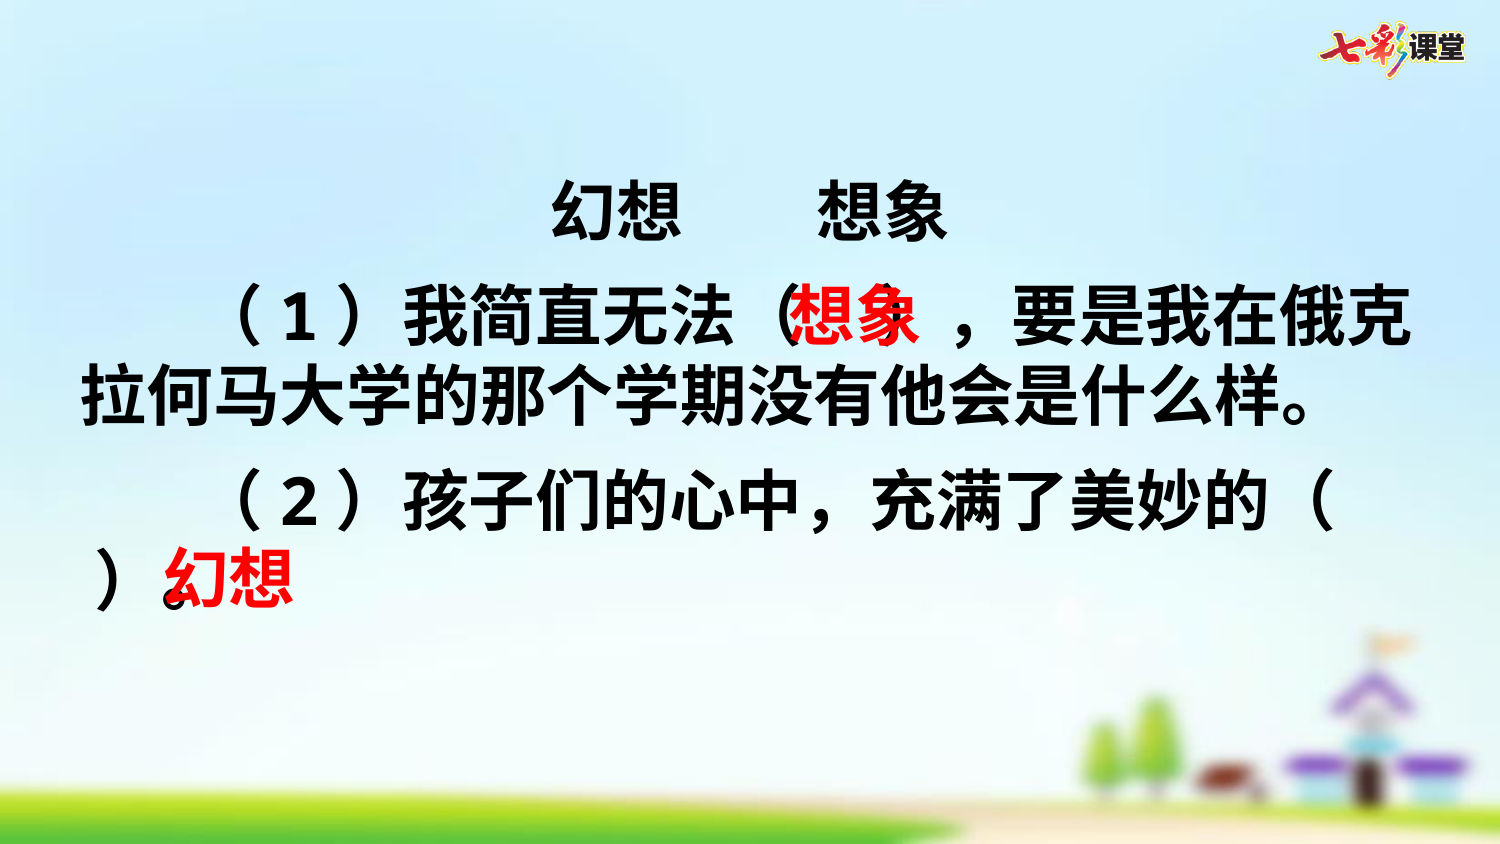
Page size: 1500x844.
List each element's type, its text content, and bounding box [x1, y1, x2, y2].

text_box 幻想 想象 （1）我简直无法（ ），要是我在俄克拉何马大学的那个学期没有他会是什么样。 （2）孩子们的心中，充满了美妙的（ ）。 [64, 161, 1436, 627]
text_box 幻想 [147, 529, 337, 625]
text_box 想象 [773, 266, 987, 362]
picture [0, 0, 1500, 844]
